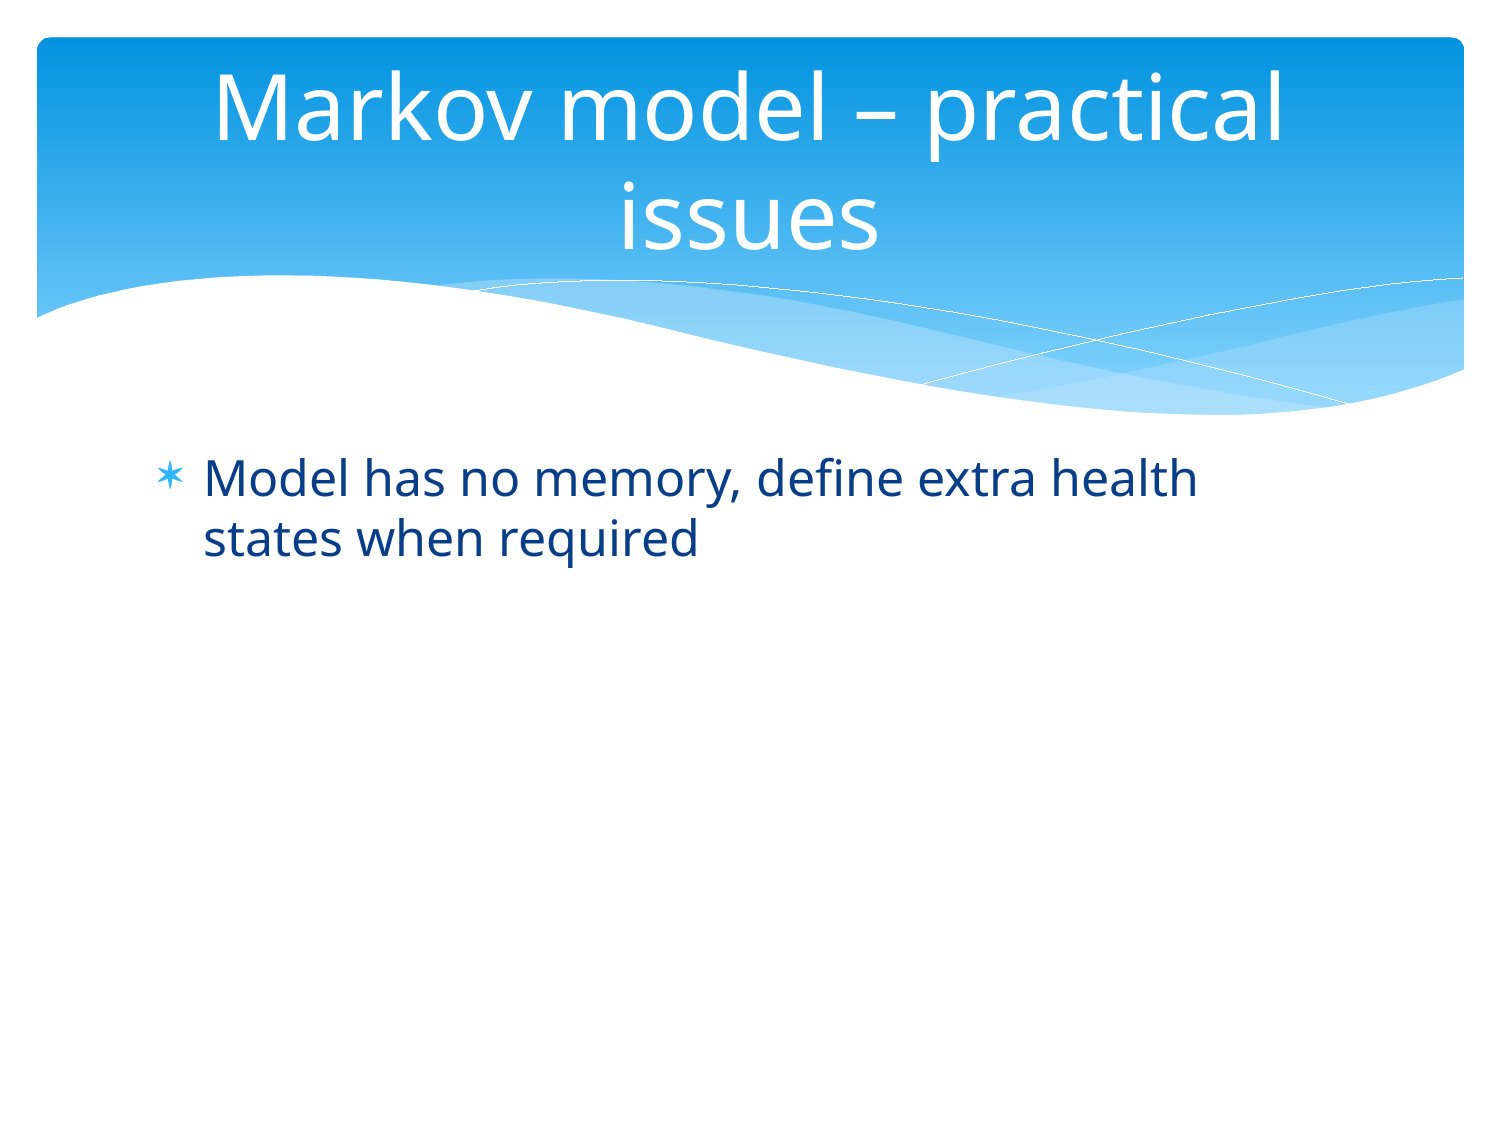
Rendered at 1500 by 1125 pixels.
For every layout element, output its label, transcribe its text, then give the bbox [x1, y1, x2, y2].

list Model has no memory, define extra health states when required [143, 438, 1359, 1005]
title Markov model – practical issues [75, 55, 1425, 261]
